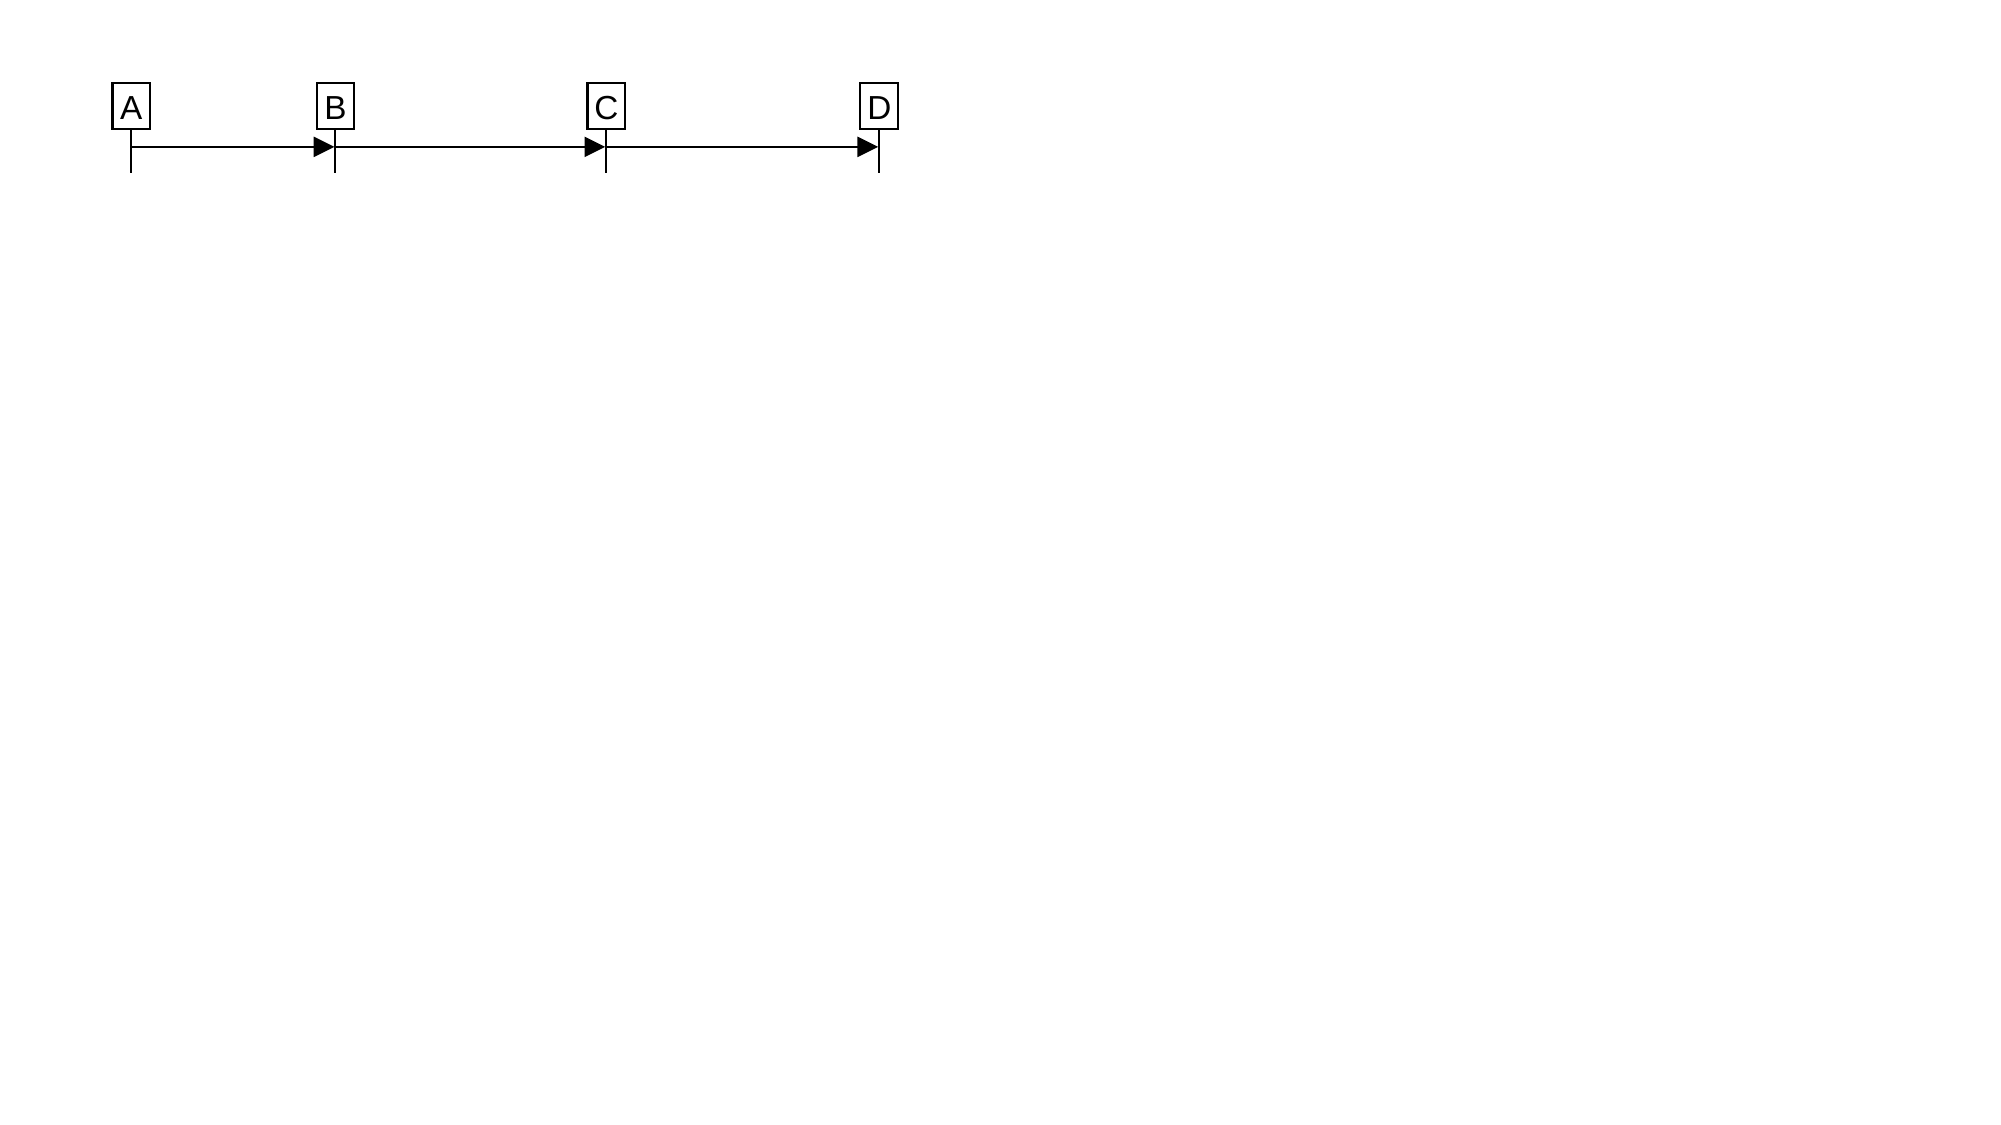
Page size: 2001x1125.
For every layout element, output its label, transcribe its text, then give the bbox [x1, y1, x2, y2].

text_box C [587, 83, 625, 130]
text_box B [316, 83, 355, 130]
text_box [74, 74, 940, 173]
text_box D [860, 83, 898, 130]
text_box A [112, 83, 150, 130]
